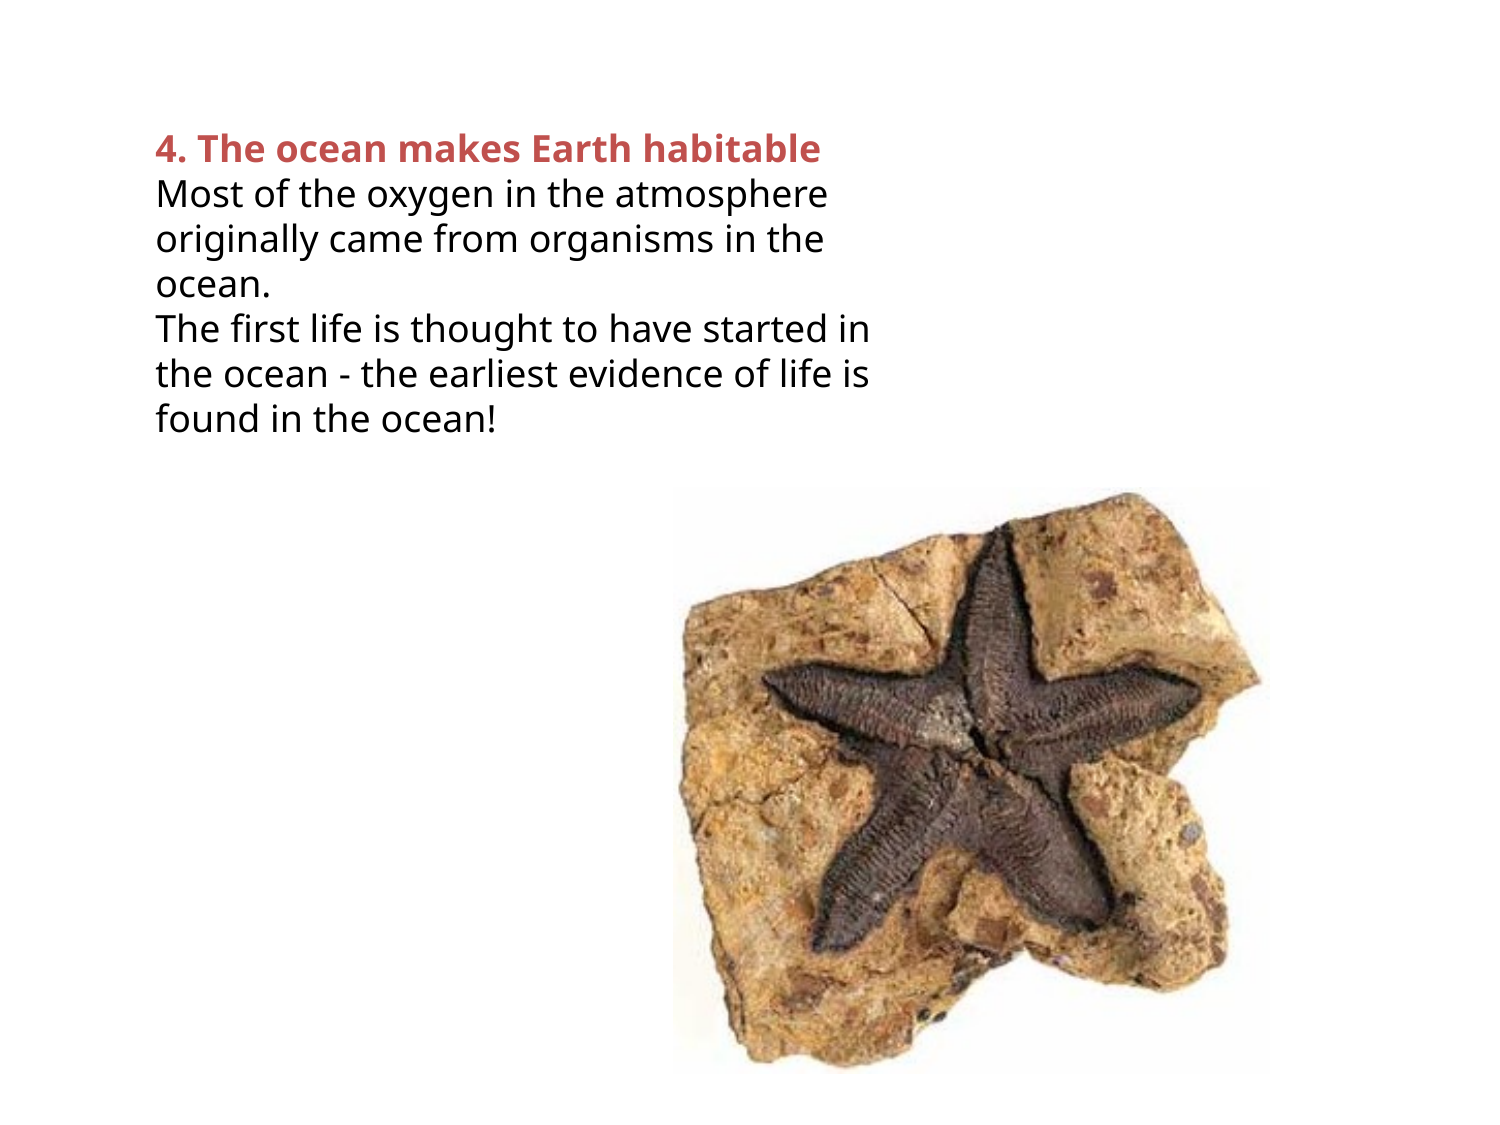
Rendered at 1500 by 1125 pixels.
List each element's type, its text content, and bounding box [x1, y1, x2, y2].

picture [673, 487, 1270, 1074]
text_box 4. The ocean makes Earth habitable Most of the oxygen in the atmosphere originally came from organisms in the ocean. The ﬁrst life is thought to have started in the ocean - the earliest evidence of life is found in the ocean! [140, 117, 928, 447]
